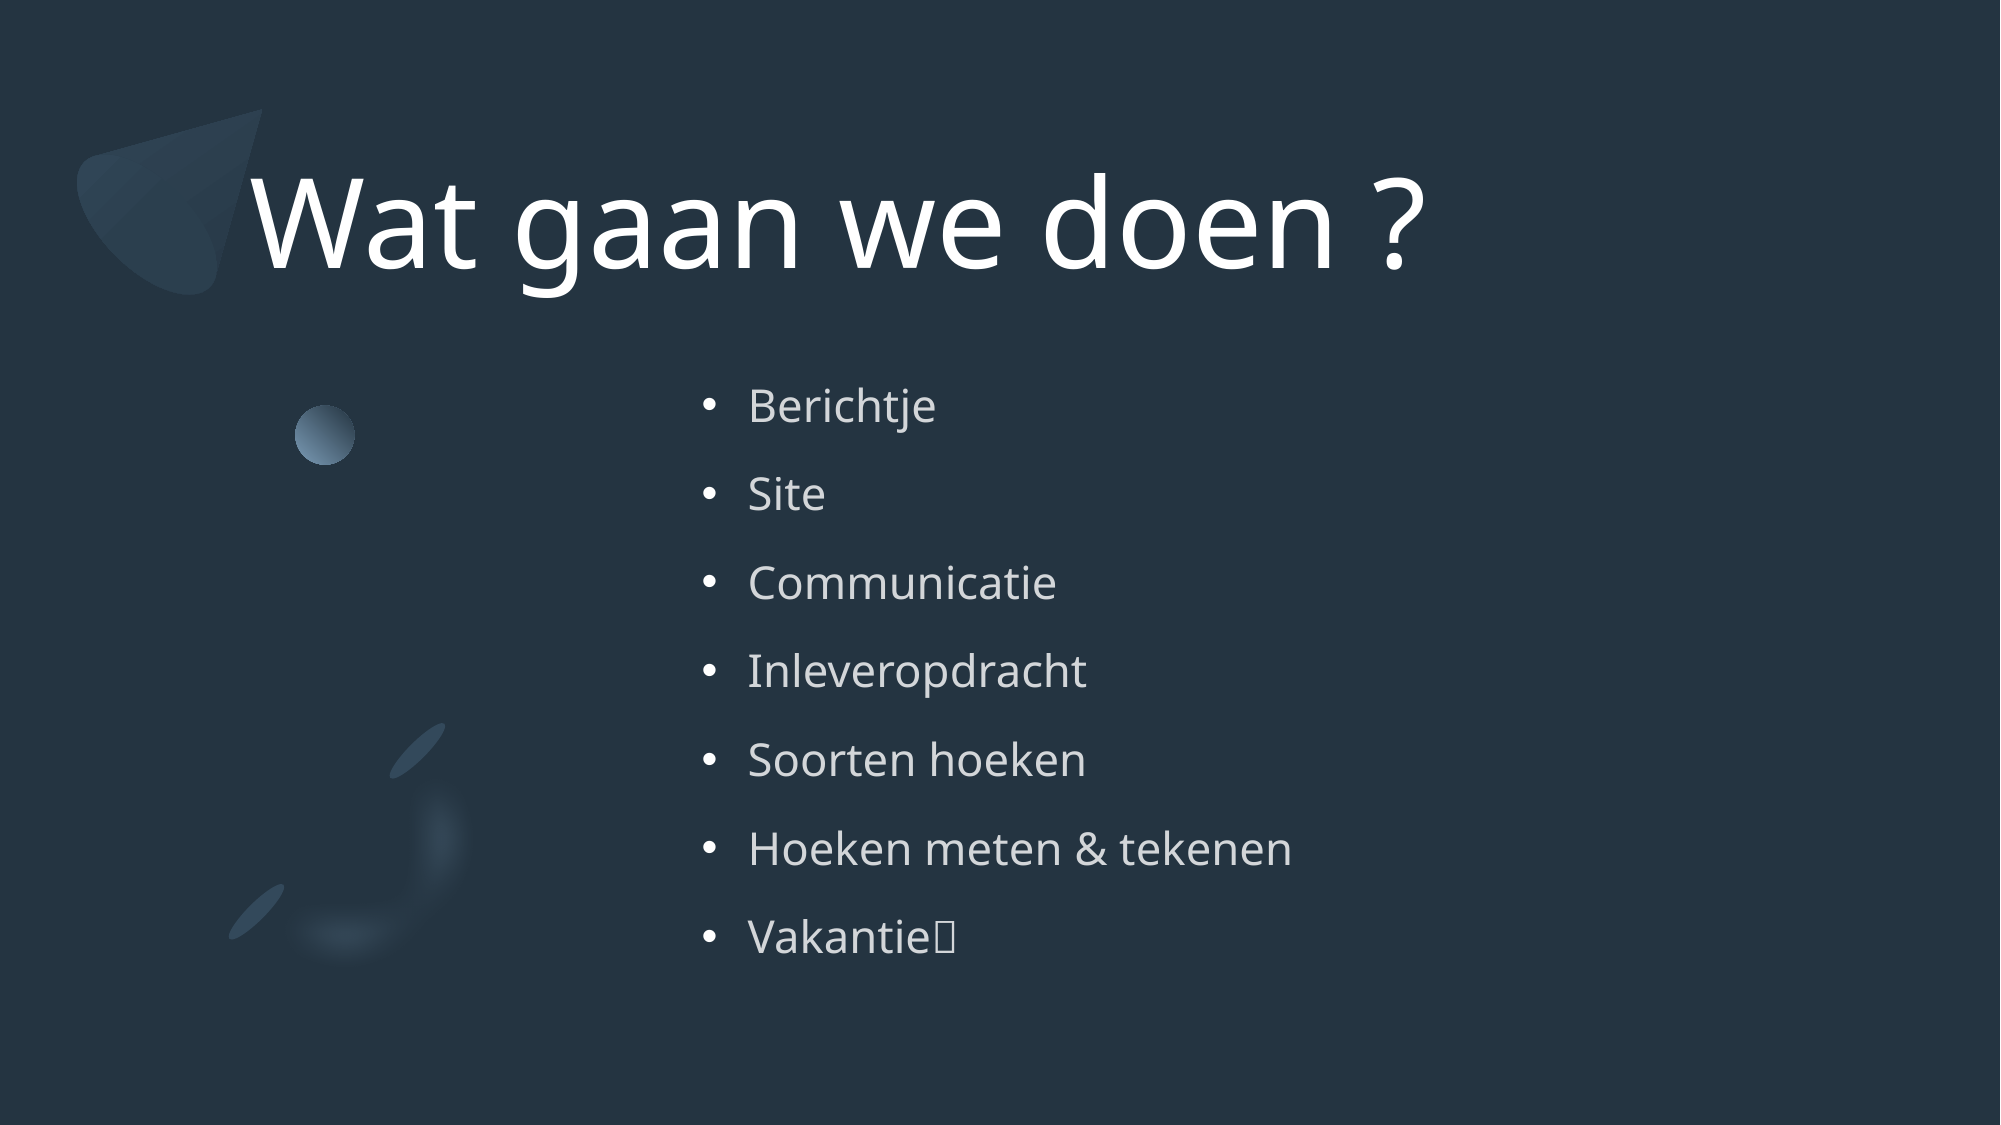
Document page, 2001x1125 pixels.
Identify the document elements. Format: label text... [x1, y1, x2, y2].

title Wat gaan we doen ? [249, 143, 1750, 312]
subtitle Berichtje Site Communicatie Inleveropdracht Soorten hoeken Hoeken meten & tekenen Vakantie [701, 376, 1299, 982]
